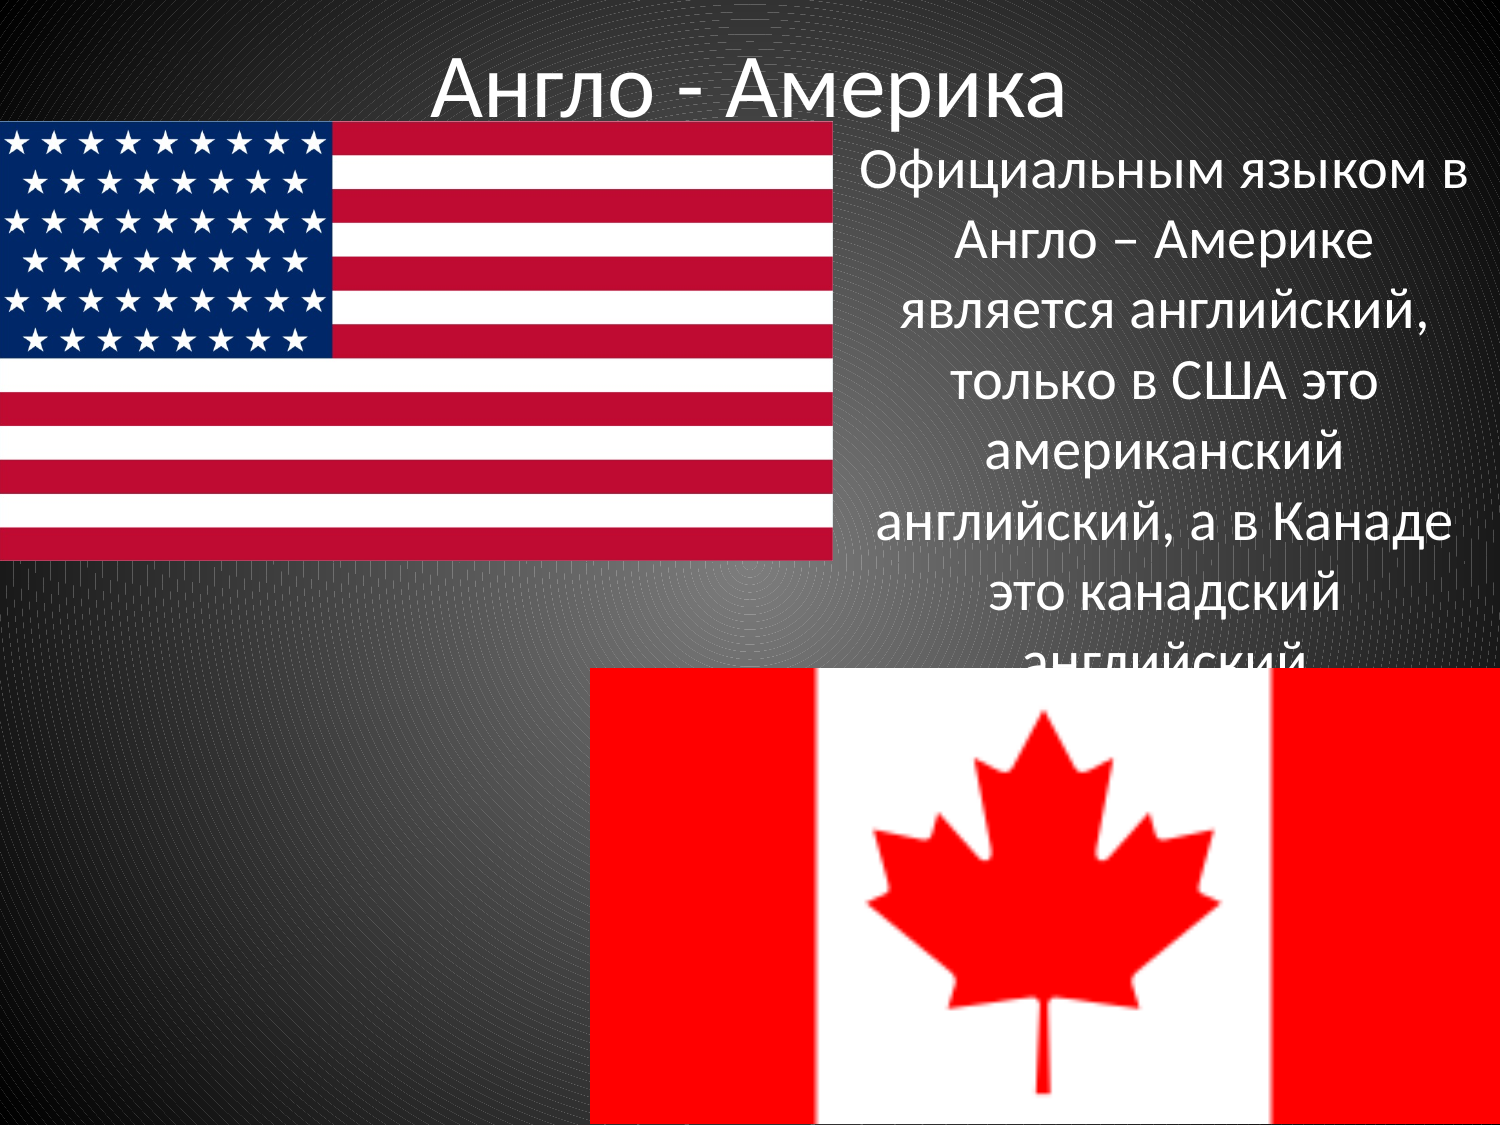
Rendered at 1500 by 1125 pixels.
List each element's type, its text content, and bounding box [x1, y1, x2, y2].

picture [0, 121, 834, 562]
title Англо - Америка [0, 0, 1500, 161]
subtitle Официальным языком в Англо – Америке является английский, только в США это американский английский, а в Канаде это канадский английский [832, 122, 1498, 667]
picture [589, 668, 1500, 1124]
